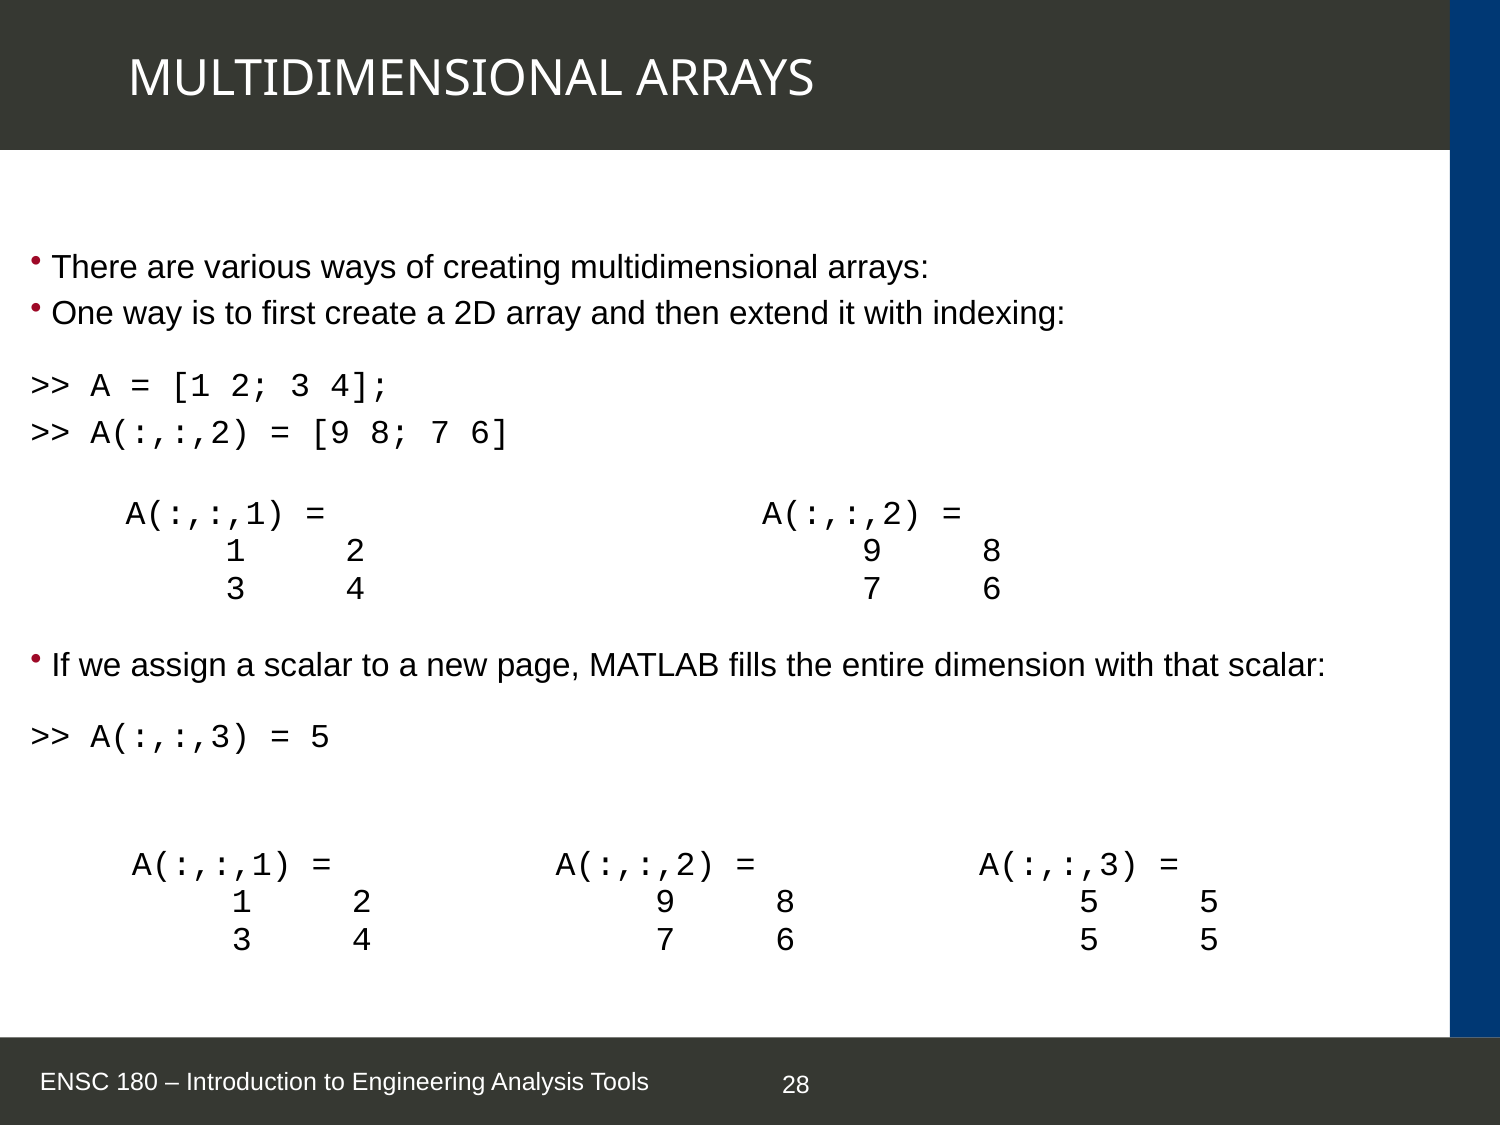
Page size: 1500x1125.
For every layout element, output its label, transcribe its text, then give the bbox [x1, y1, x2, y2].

title MULTIDIMENSIONAL ARRAYS [112, 37, 1450, 138]
footer ENSC 180 – Introduction to Engineering Analysis Tools [24, 1057, 740, 1113]
table_header A(:,:,1) = 1 2 3 4 [117, 840, 541, 975]
table_header A(:,:,1) = 1 2 3 4 [111, 489, 747, 624]
list There are various ways of creating multidimensional arrays: One way is to first create a 2D array and then extend it with indexing: >> A = [1 2; 3 4]; >> A(:,:,2) = [9 8; 7 6] If we assign a scalar to a new page, MATLAB fills the entire dimension with that scalar: >> A(:,:,3) = 5 [15, 237, 1388, 1029]
table_header A(:,:,2) = 9 8 7 6 [747, 489, 1384, 624]
table_header A(:,:,3) = 5 5 5 5 [964, 840, 1388, 975]
table_header A(:,:,2) = 9 8 7 6 [541, 840, 964, 975]
